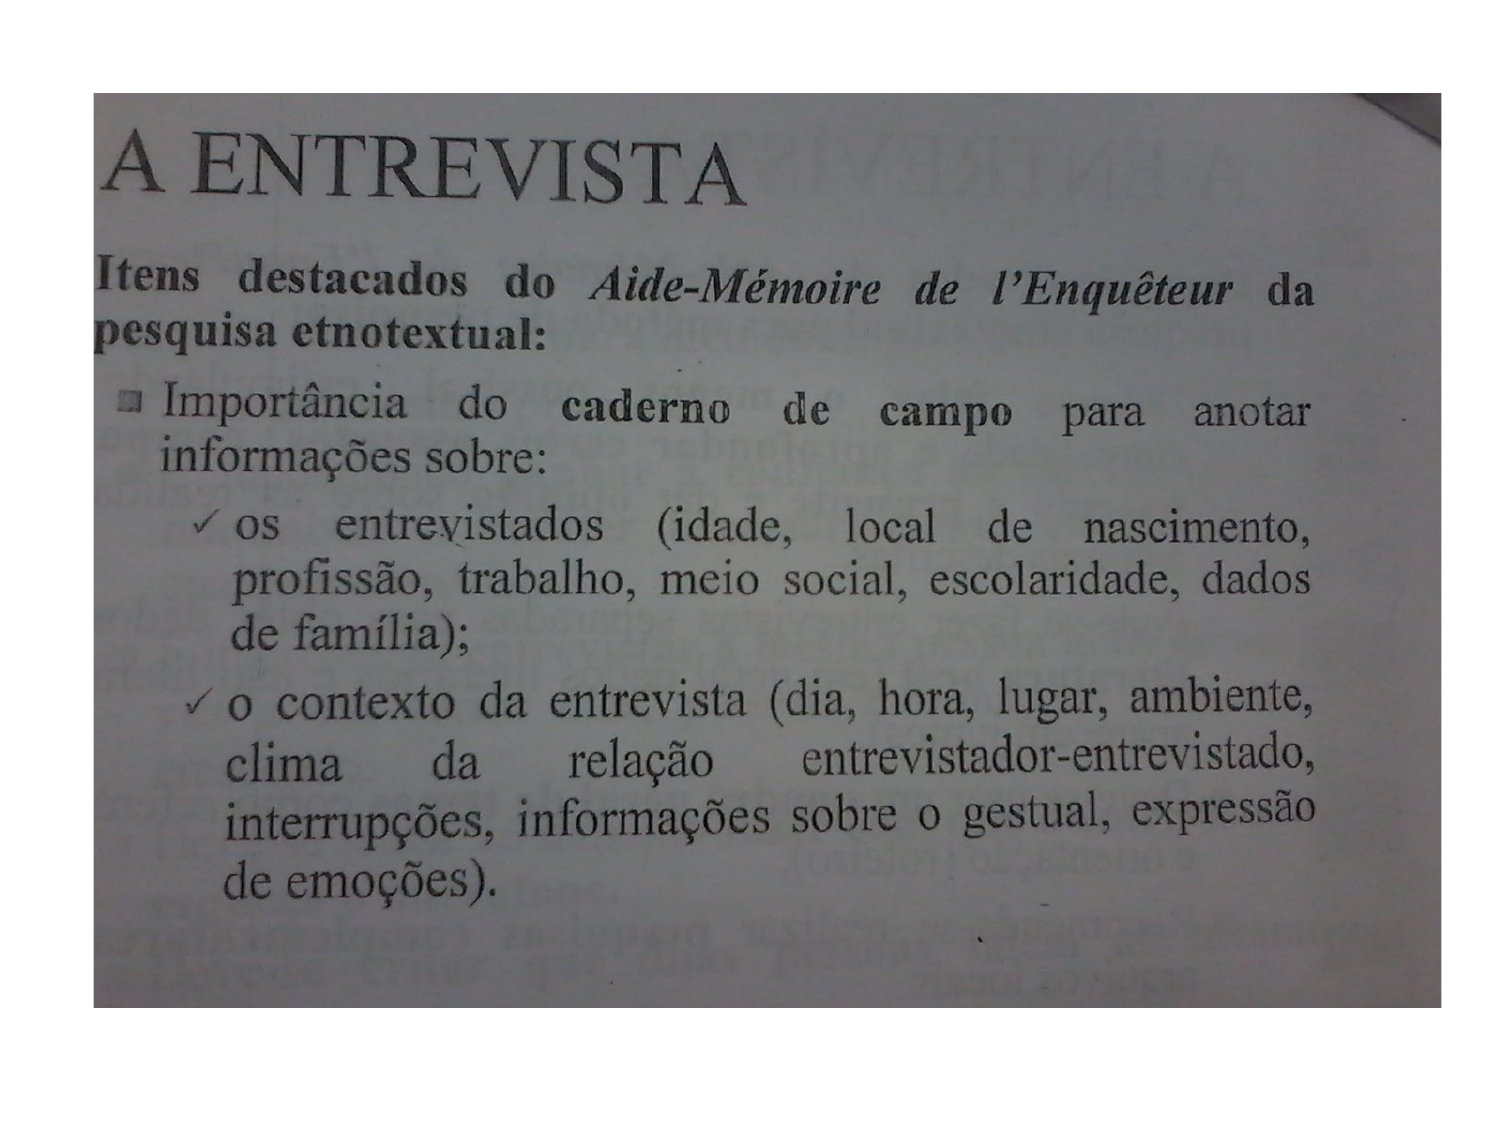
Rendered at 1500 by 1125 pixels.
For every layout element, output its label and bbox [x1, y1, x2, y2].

picture [93, 93, 1442, 1008]
